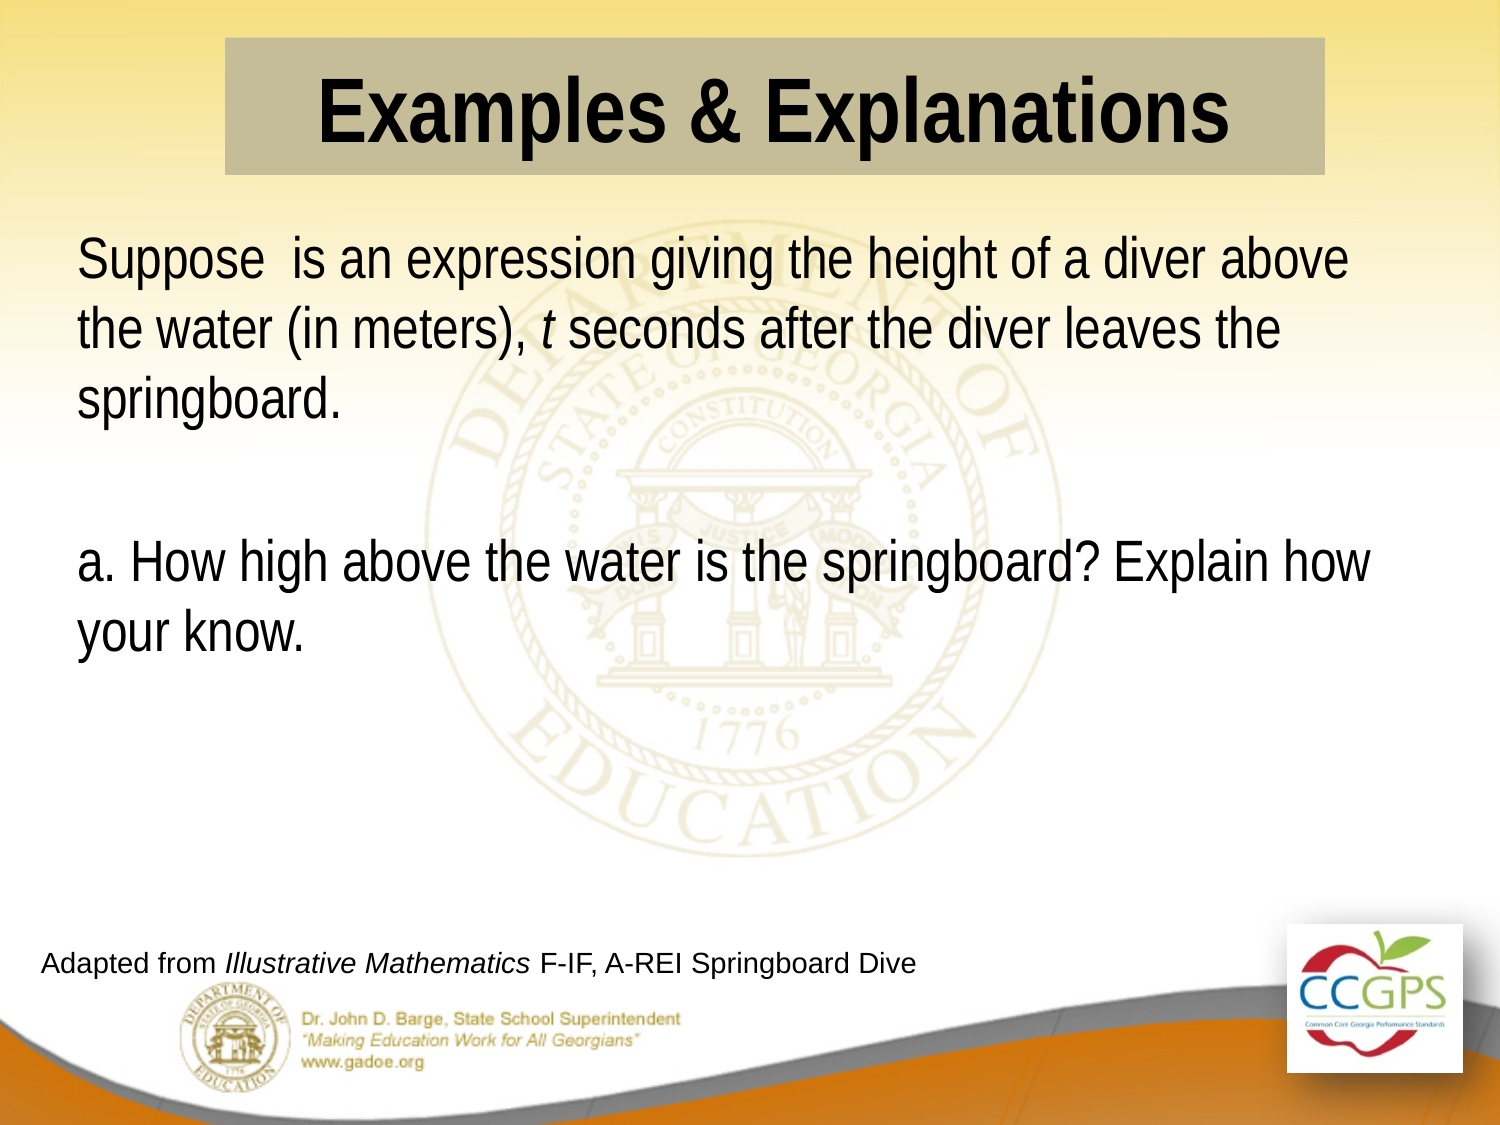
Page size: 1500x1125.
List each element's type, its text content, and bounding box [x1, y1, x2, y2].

text_box Adapted from Illustrative Mathematics F-IF, A-REI Springboard Dive [26, 937, 933, 988]
title Examples & Explanations [224, 37, 1326, 176]
picture [0, 0, 1500, 1125]
